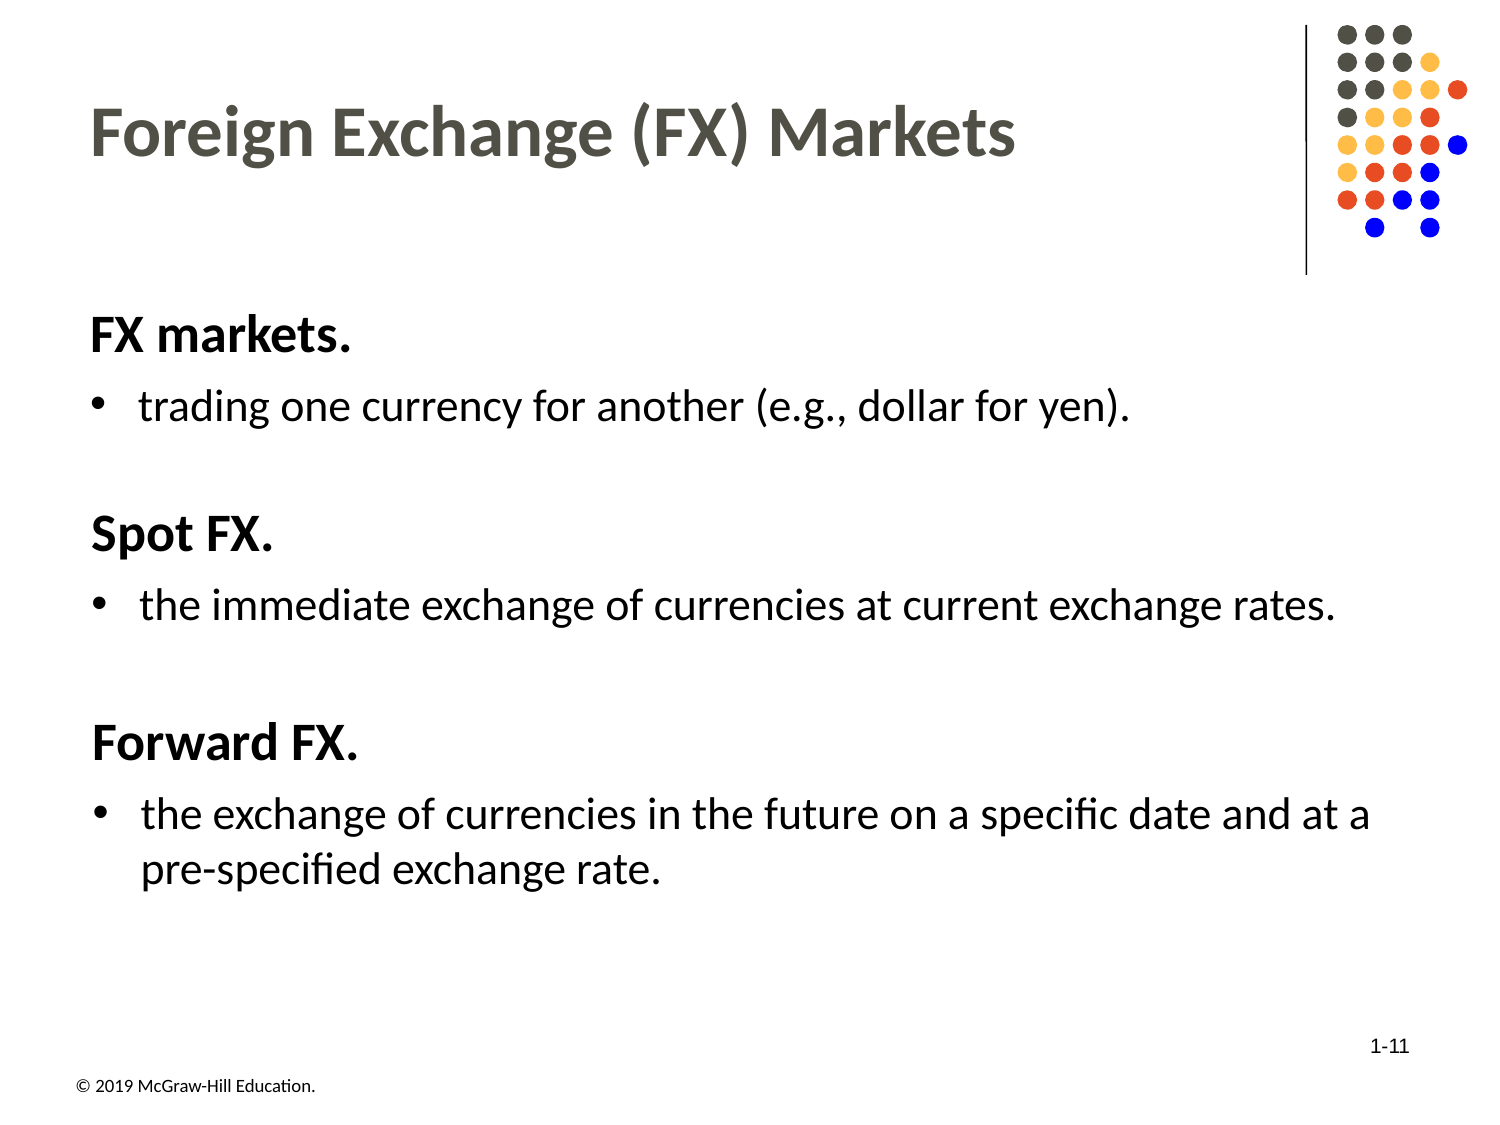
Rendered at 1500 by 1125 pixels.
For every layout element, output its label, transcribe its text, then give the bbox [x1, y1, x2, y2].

slide_number 1-11 [1074, 1025, 1425, 1100]
title Foreign Exchange (F X) Markets [75, 37, 1313, 218]
list FX markets. trading one currency for another (e.g., dollar for yen). [75, 290, 1241, 462]
list Forward FX. the exchange of currencies in the future on a specific date and at a pre-specified exchange rate. [77, 698, 1428, 897]
list Spot FX. the immediate exchange of currencies at current exchange rates. [76, 490, 1427, 654]
